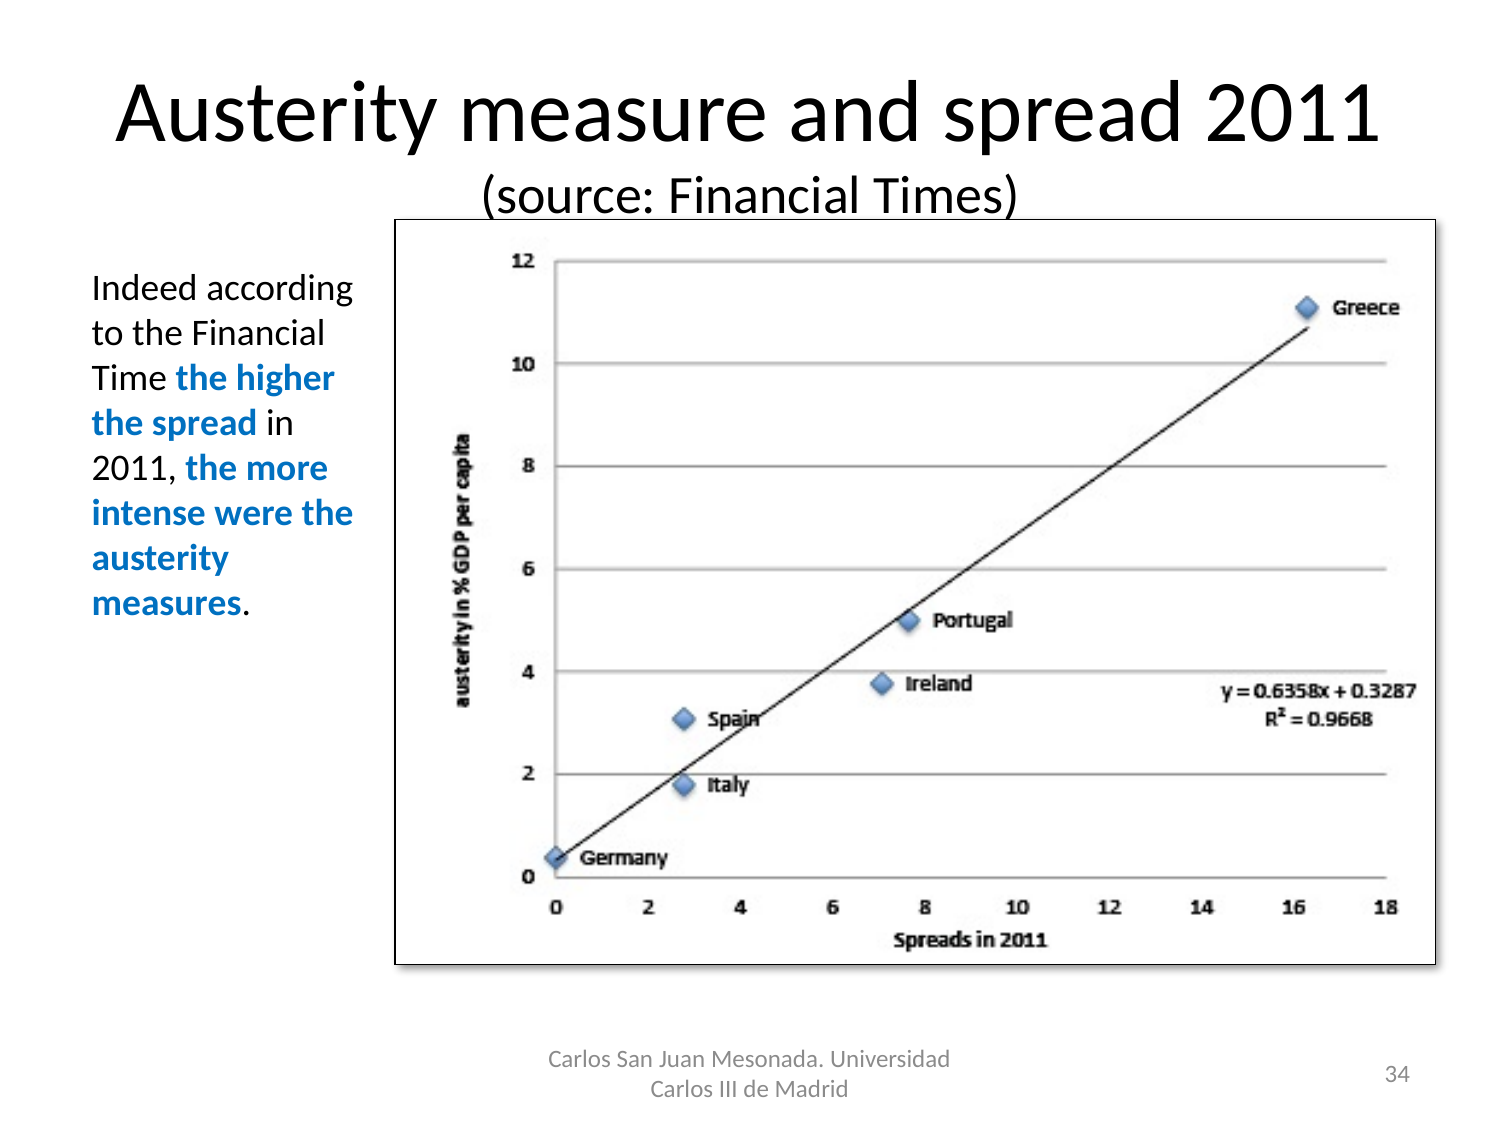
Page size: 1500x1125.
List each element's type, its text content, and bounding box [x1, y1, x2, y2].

slide_number 34 [1074, 1042, 1425, 1103]
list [395, 219, 1436, 965]
text_box Indeed according to the Financial Time the higher the spread in 2011, the more intense were the austerity measures. [76, 255, 373, 676]
footer Carlos San Juan Mesonada. Universidad Carlos III de Madrid [512, 1042, 988, 1103]
title Austerity measure and spread 2011 (source: Financial Times) [74, 44, 1426, 233]
